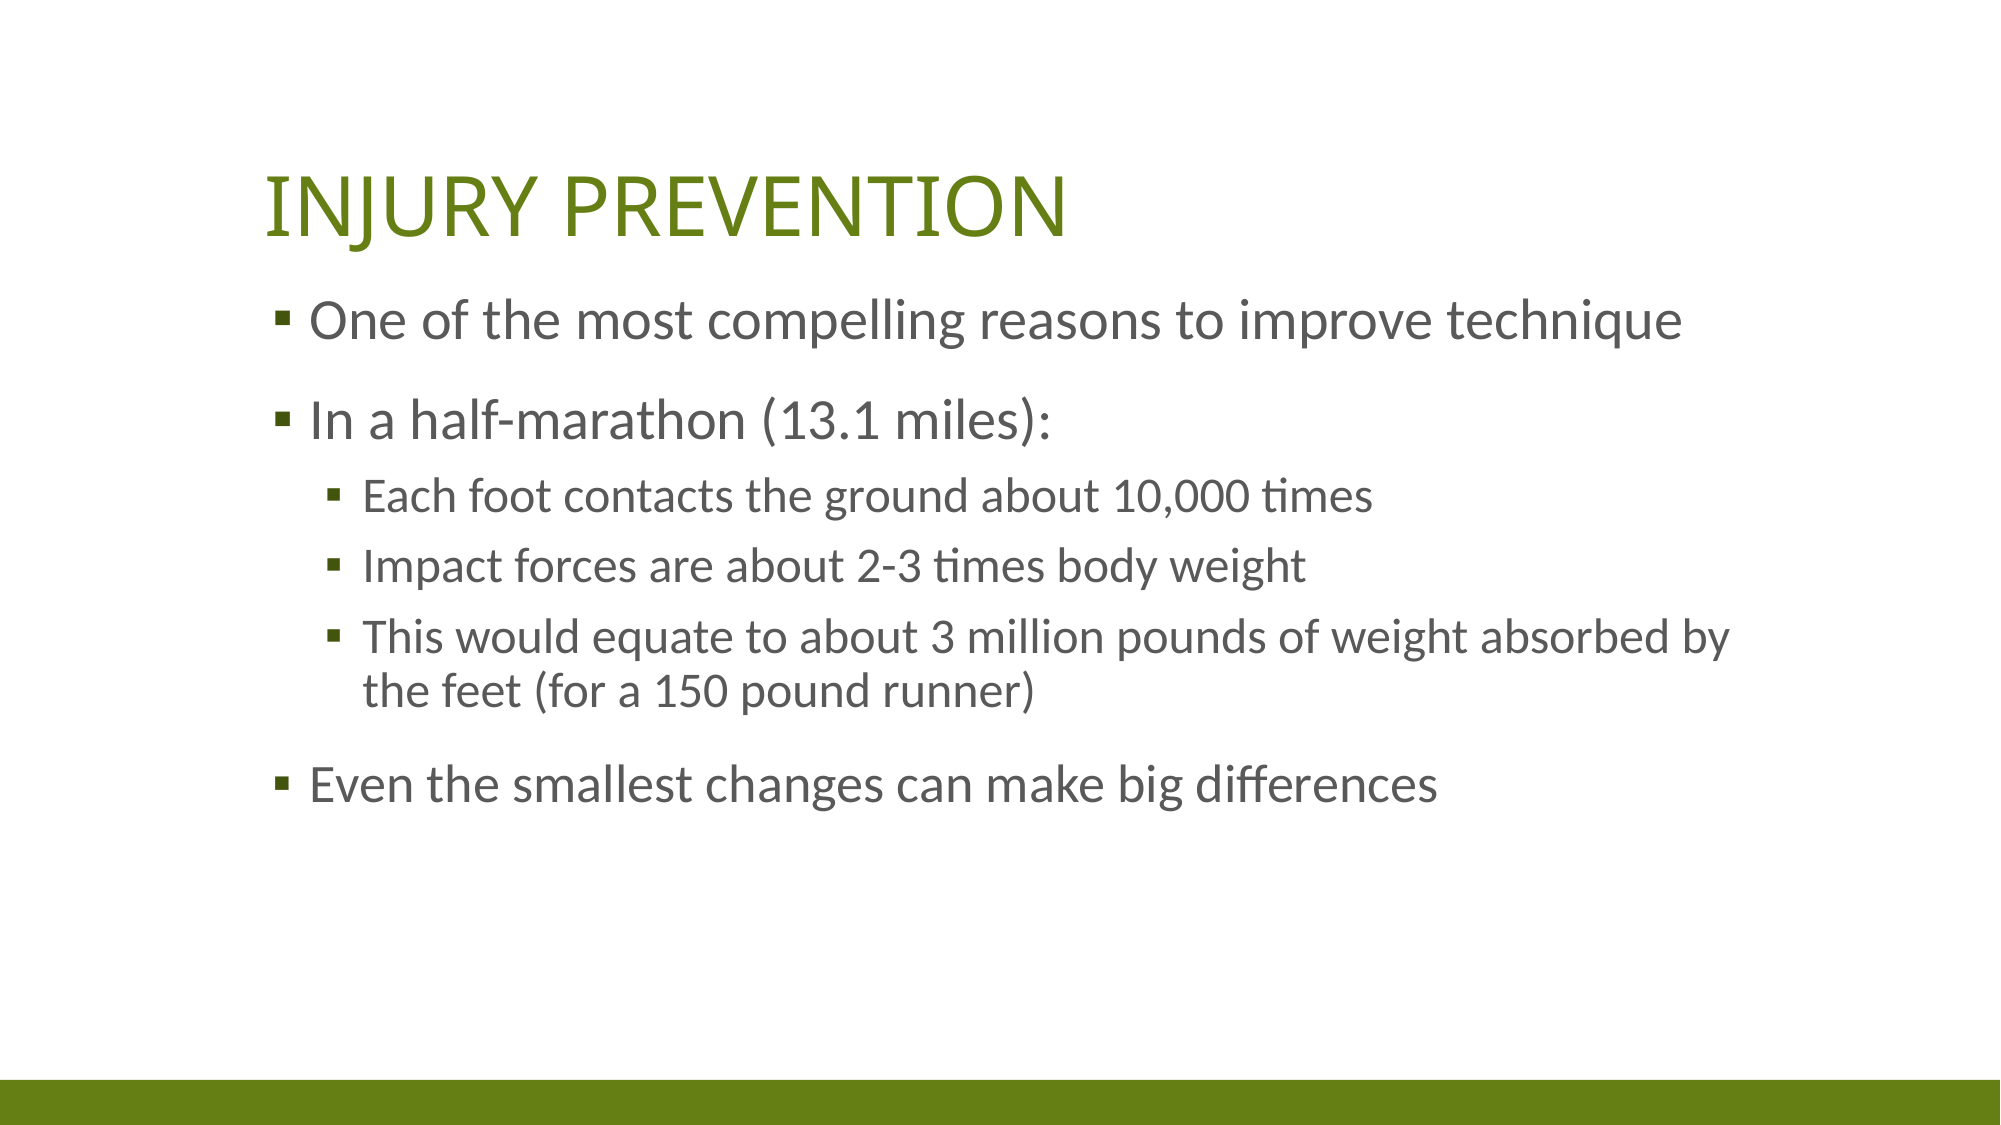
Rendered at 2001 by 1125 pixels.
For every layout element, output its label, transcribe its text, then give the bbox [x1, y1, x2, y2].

title Injury Prevention [249, 75, 1750, 263]
list One of the most compelling reasons to improve technique In a half-marathon (13.1 miles): Each foot contacts the ground about 10,000 times Impact forces are about 2-3 times body weight This would equate to about 3 million pounds of weight absorbed by the feet (for a 150 pound runner) Even the smallest changes can make big differences [249, 281, 1750, 1013]
